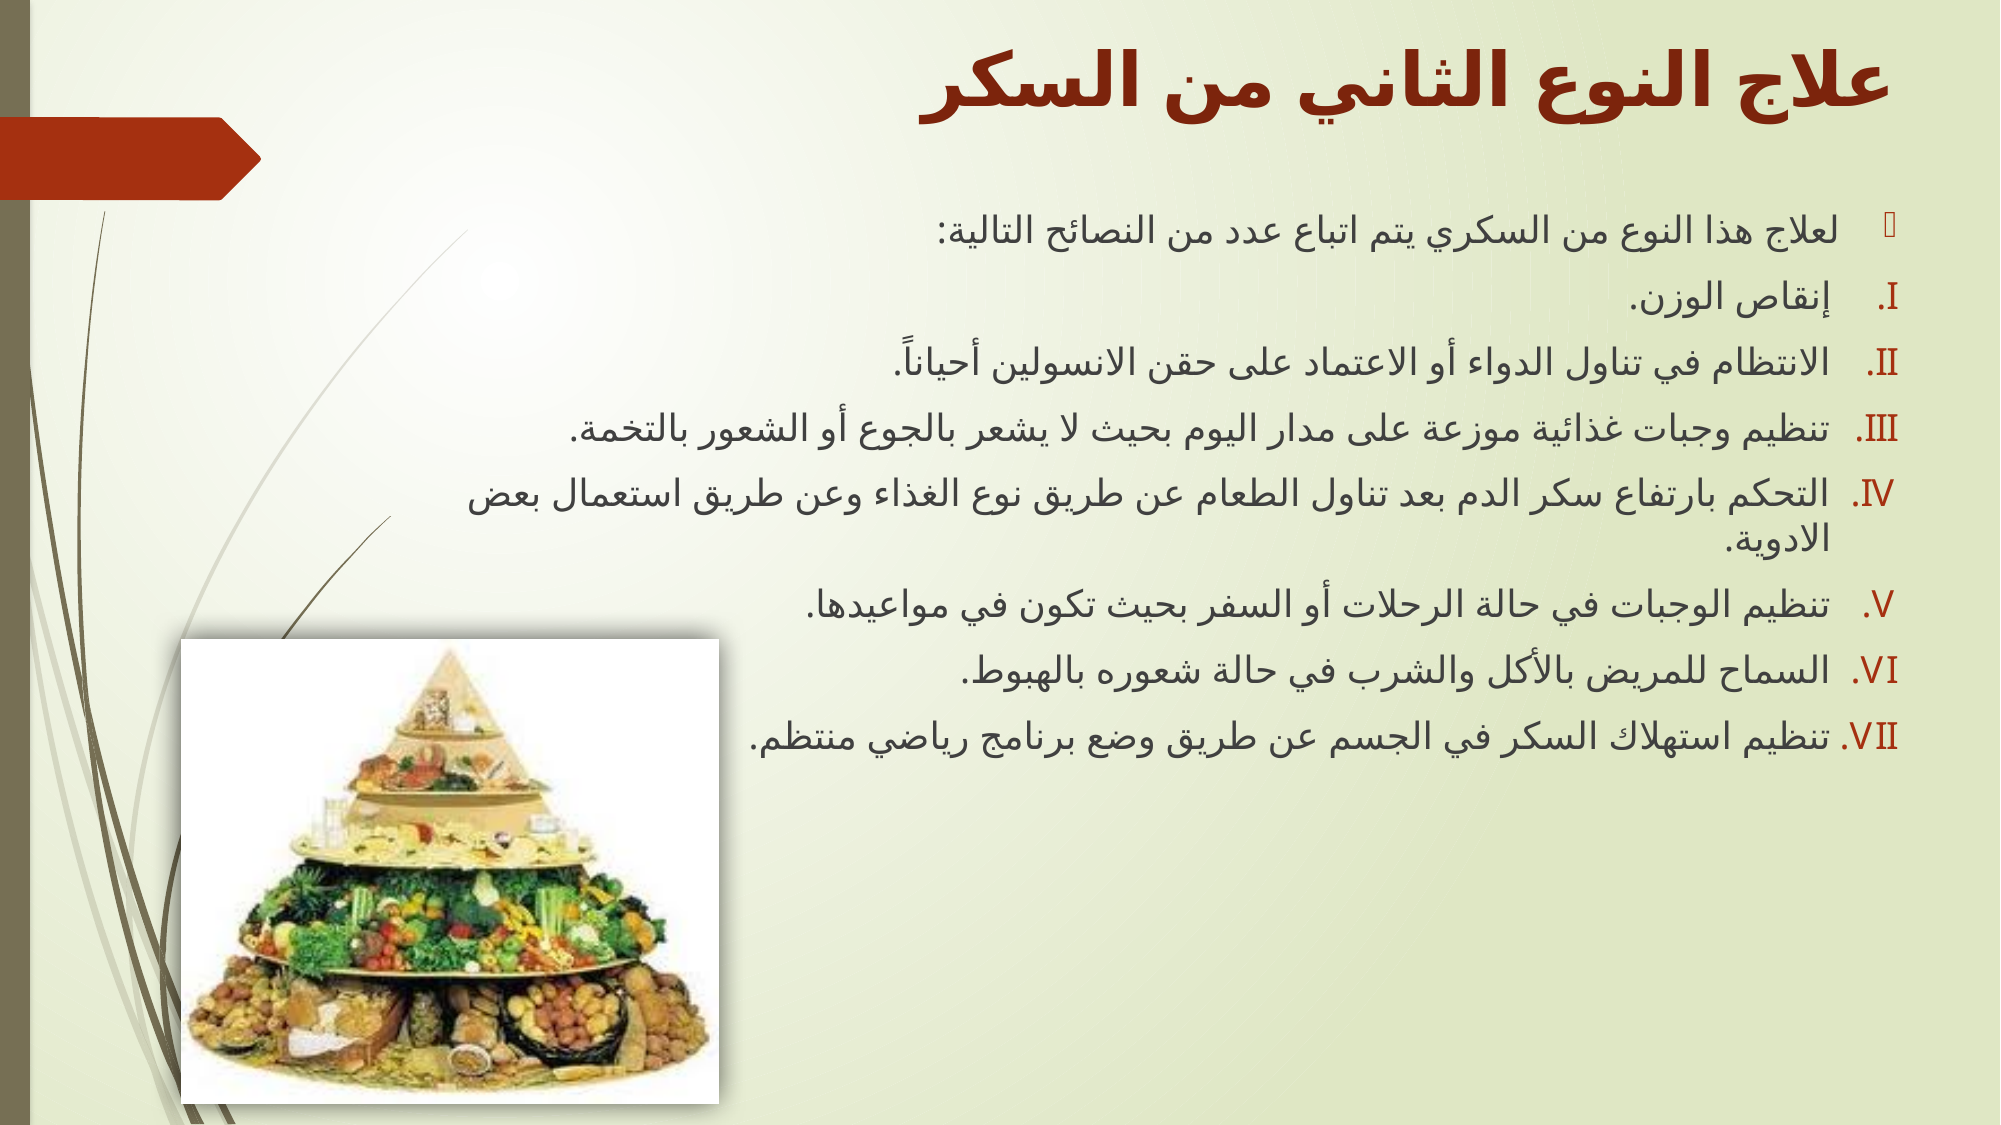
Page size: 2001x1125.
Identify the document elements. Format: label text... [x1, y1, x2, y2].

title علاج النوع الثاني من السكر [449, 24, 1912, 198]
list لعلاج هذا النوع من السكري يتم اتباع عدد من النصائح التالية: إنقاص الوزن. الانتظام في تناول الدواء أو الاعتماد على حقن الانسولين أحياناً. تنظيم وجبات غذائية موزعة على مدار اليوم بحيث لا يشعر بالجوع أو الشعور بالتخمة. التحكم بارتفاع سكر الدم بعد تناول الطعام عن طريق نوع الغذاء وعن طريق استعمال بعض الادوية. تنظيم الوجبات في حالة الرحلات أو السفر بحيث تكون في مواعيدها. السماح للمريض بالأكل والشرب في حالة شعوره بالهبوط. تنظيم استهلاك السكر في الجسم عن طريق وضع برنامج رياضي منتظم. [449, 198, 1913, 819]
picture [180, 639, 719, 1104]
